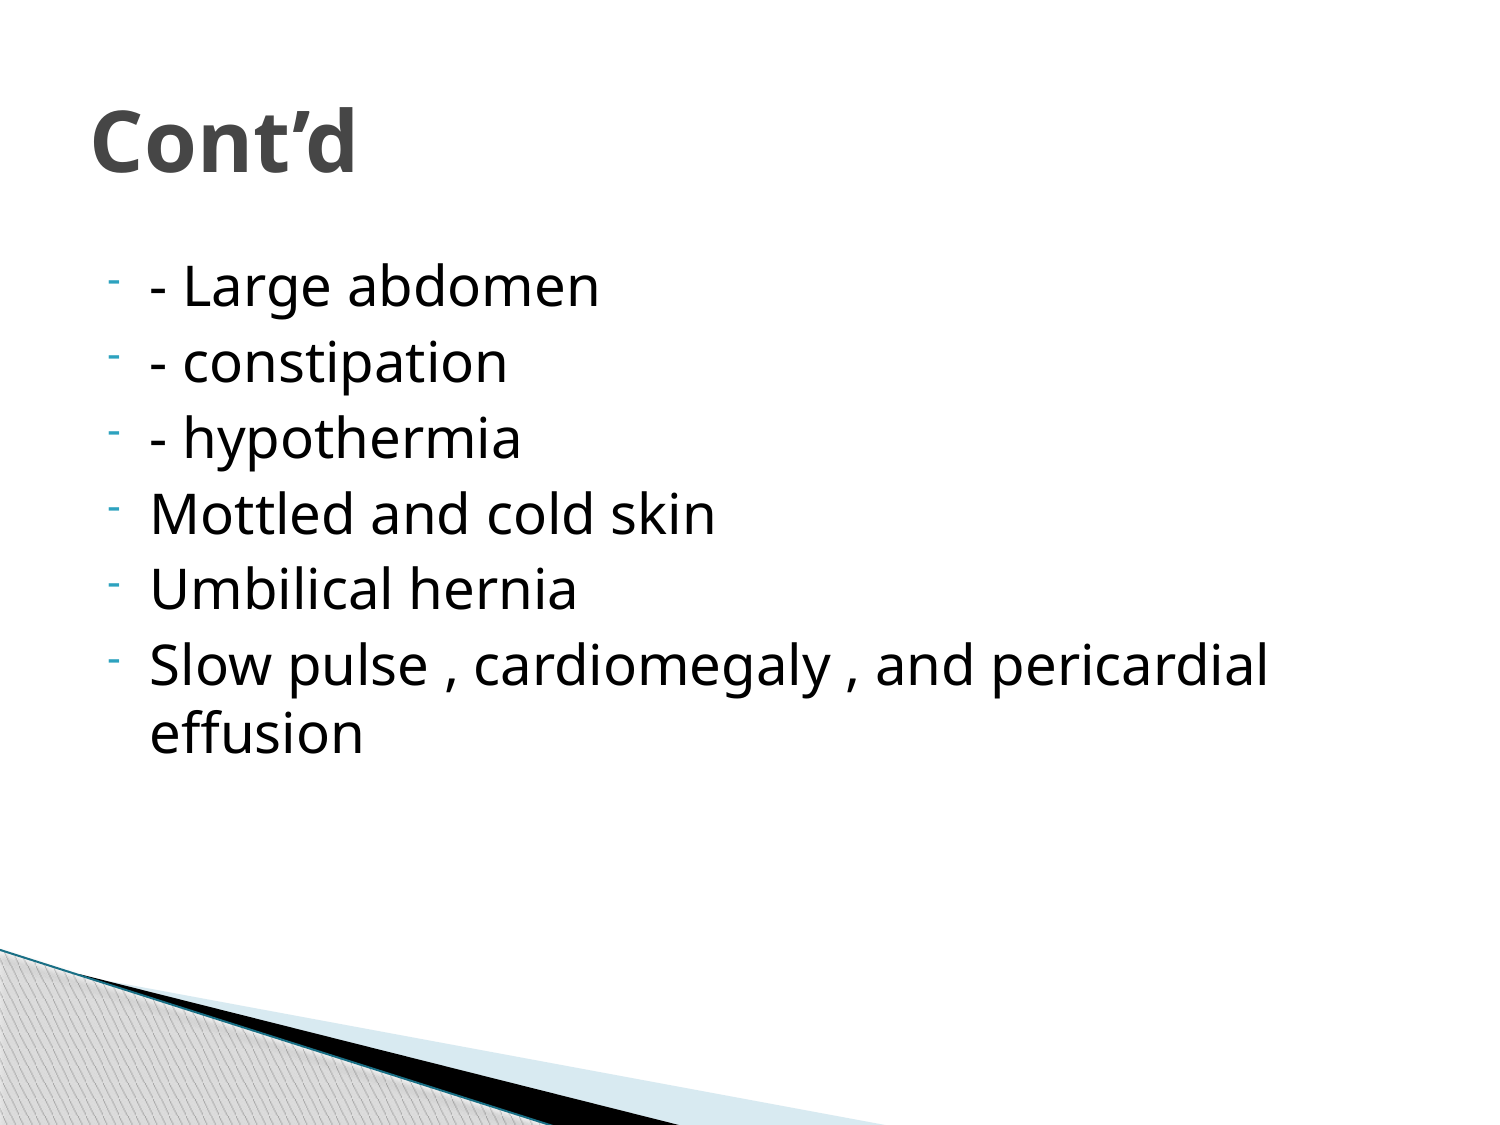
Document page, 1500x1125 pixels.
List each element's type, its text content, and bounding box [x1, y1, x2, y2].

title Cont’d [75, 45, 1425, 233]
list - Large abdomen - constipation - hypothermia Mottled and cold skin Umbilical hernia Slow pulse , cardiomegaly , and pericardial effusion [75, 243, 1425, 986]
